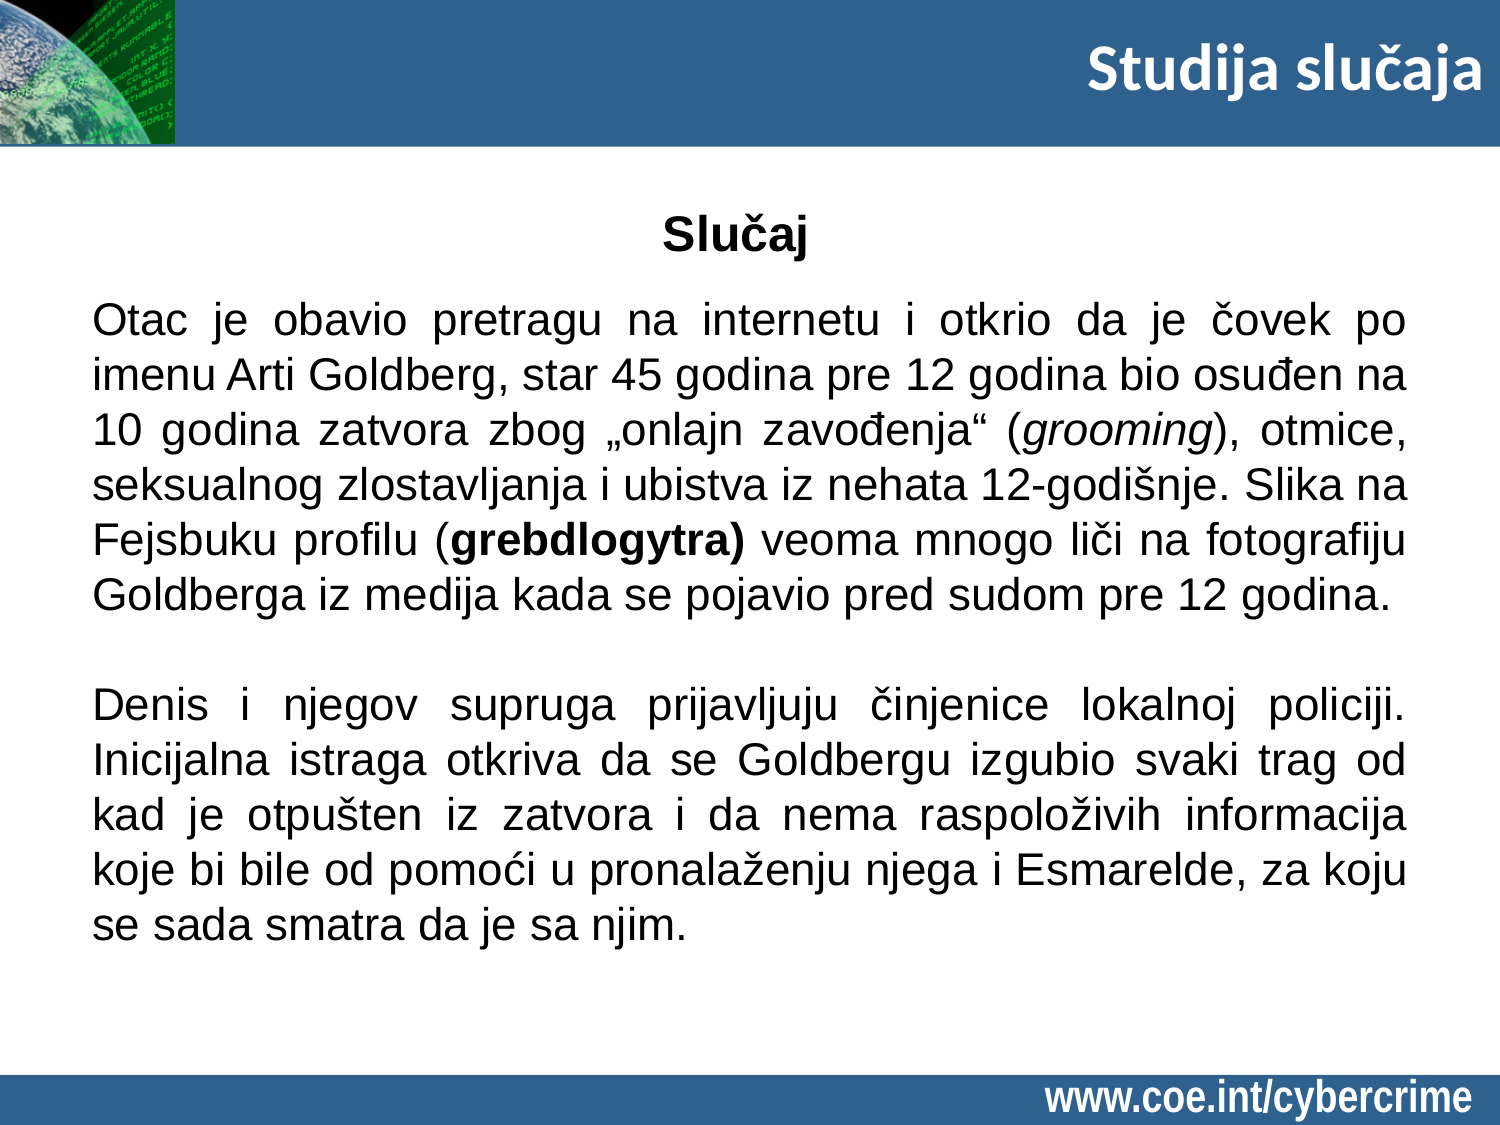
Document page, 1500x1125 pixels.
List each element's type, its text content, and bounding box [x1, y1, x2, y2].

text_box [0, 1073, 1030, 1125]
text_box Slučaj [147, 193, 1135, 269]
text_box Otac je obavio pretragu na internetu i otkrio da je čovek po imenu Arti Goldberg, star 45 godina pre 12 godina bio osuđen na 10 godina zatvora zbog „onlajn zavođenja“ (grooming), otmice, seksualnog zlostavljanja i ubistva iz nehata 12-godišnje. Slika na Fejsbuku profilu (grebdlogytra) veoma mnogo liči na fotografiju Goldberga iz medija kada se pojavio pred sudom pre 12 godina. Denis i njegov supruga prijavljuju činjenice lokalnoj policiji. Inicijalna istraga otkriva da se Goldbergu izgubio svaki trag od kad je otpušten iz zatvora i da nema raspoloživih informacija koje bi bile od pomoći u pronalaženju njega i Esmarelde, za koju se sada smatra da je sa njim. [77, 282, 1423, 958]
text_box www.coe.int/cybercrime [1030, 1059, 1500, 1125]
picture [0, 0, 175, 144]
text_box Studija slučaja [177, 0, 1500, 149]
